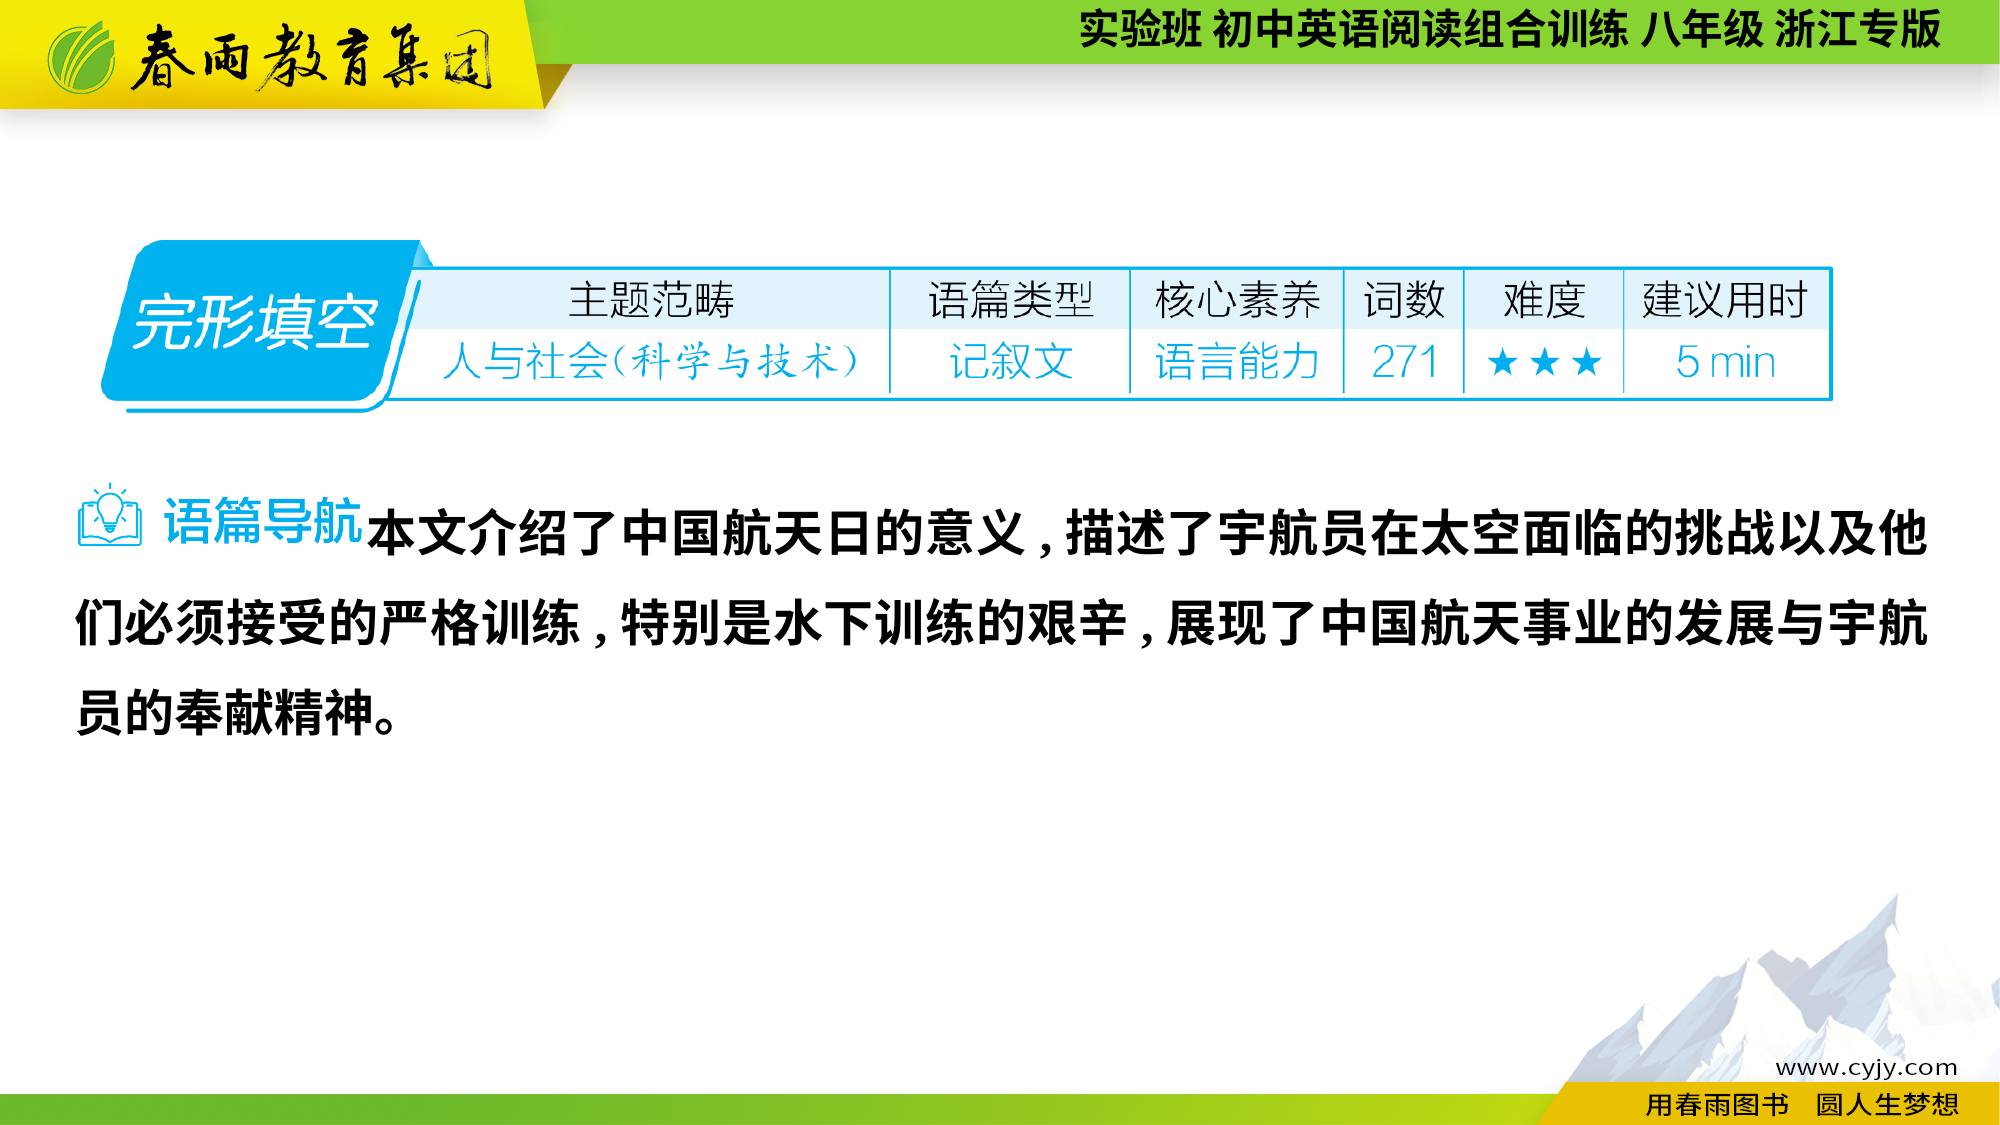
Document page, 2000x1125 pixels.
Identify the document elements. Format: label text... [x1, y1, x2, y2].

picture [0, 0, 2000, 1125]
list 本文介绍了中国航天日的意义,描述了宇航员在太空面临的挑战以及他们必须接受的严格训练,特别是水下训练的艰辛,展现了中国航天事业的发展与宇航员的奉献精神。 [59, 463, 1944, 752]
